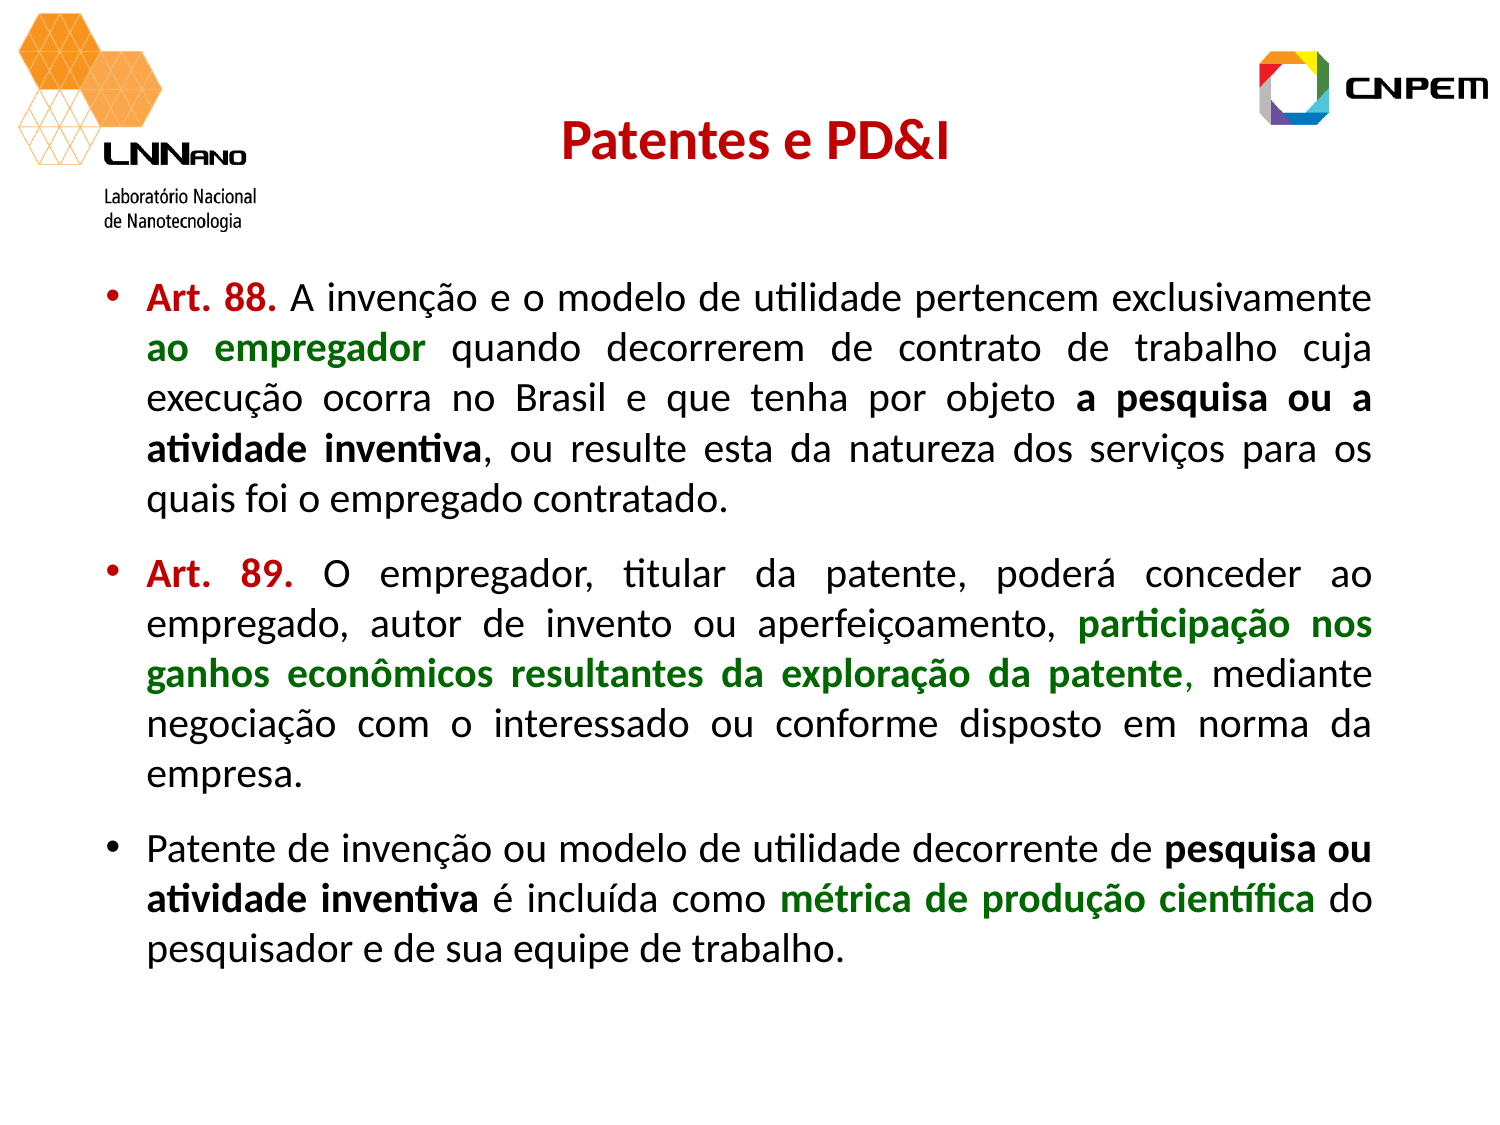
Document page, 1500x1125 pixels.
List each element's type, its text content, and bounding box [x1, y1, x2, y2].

text_box Patentes e PD&I [407, 42, 1105, 231]
picture [0, 11, 1500, 232]
list Art. 88. A invenção e o modelo de utilidade pertencem exclusivamente ao empregador quando decorrerem de contrato de trabalho cuja execução ocorra no Brasil e que tenha por objeto a pesquisa ou a atividade inventiva, ou resulte esta da natureza dos serviços para os quais foi o empregado contratado. Art. 89. O empregador, titular da patente, poderá conceder ao empregado, autor de invento ou aperfeiçoamento, participação nos ganhos econômicos resultantes da exploração da patente, mediante negociação com o interessado ou conforme disposto em norma da empresa. Patente de invenção ou modelo de utilidade decorrente de pesquisa ou atividade inventiva é incluída como métrica de produção científica do pesquisador e de sua equipe de trabalho. [75, 262, 1388, 1005]
